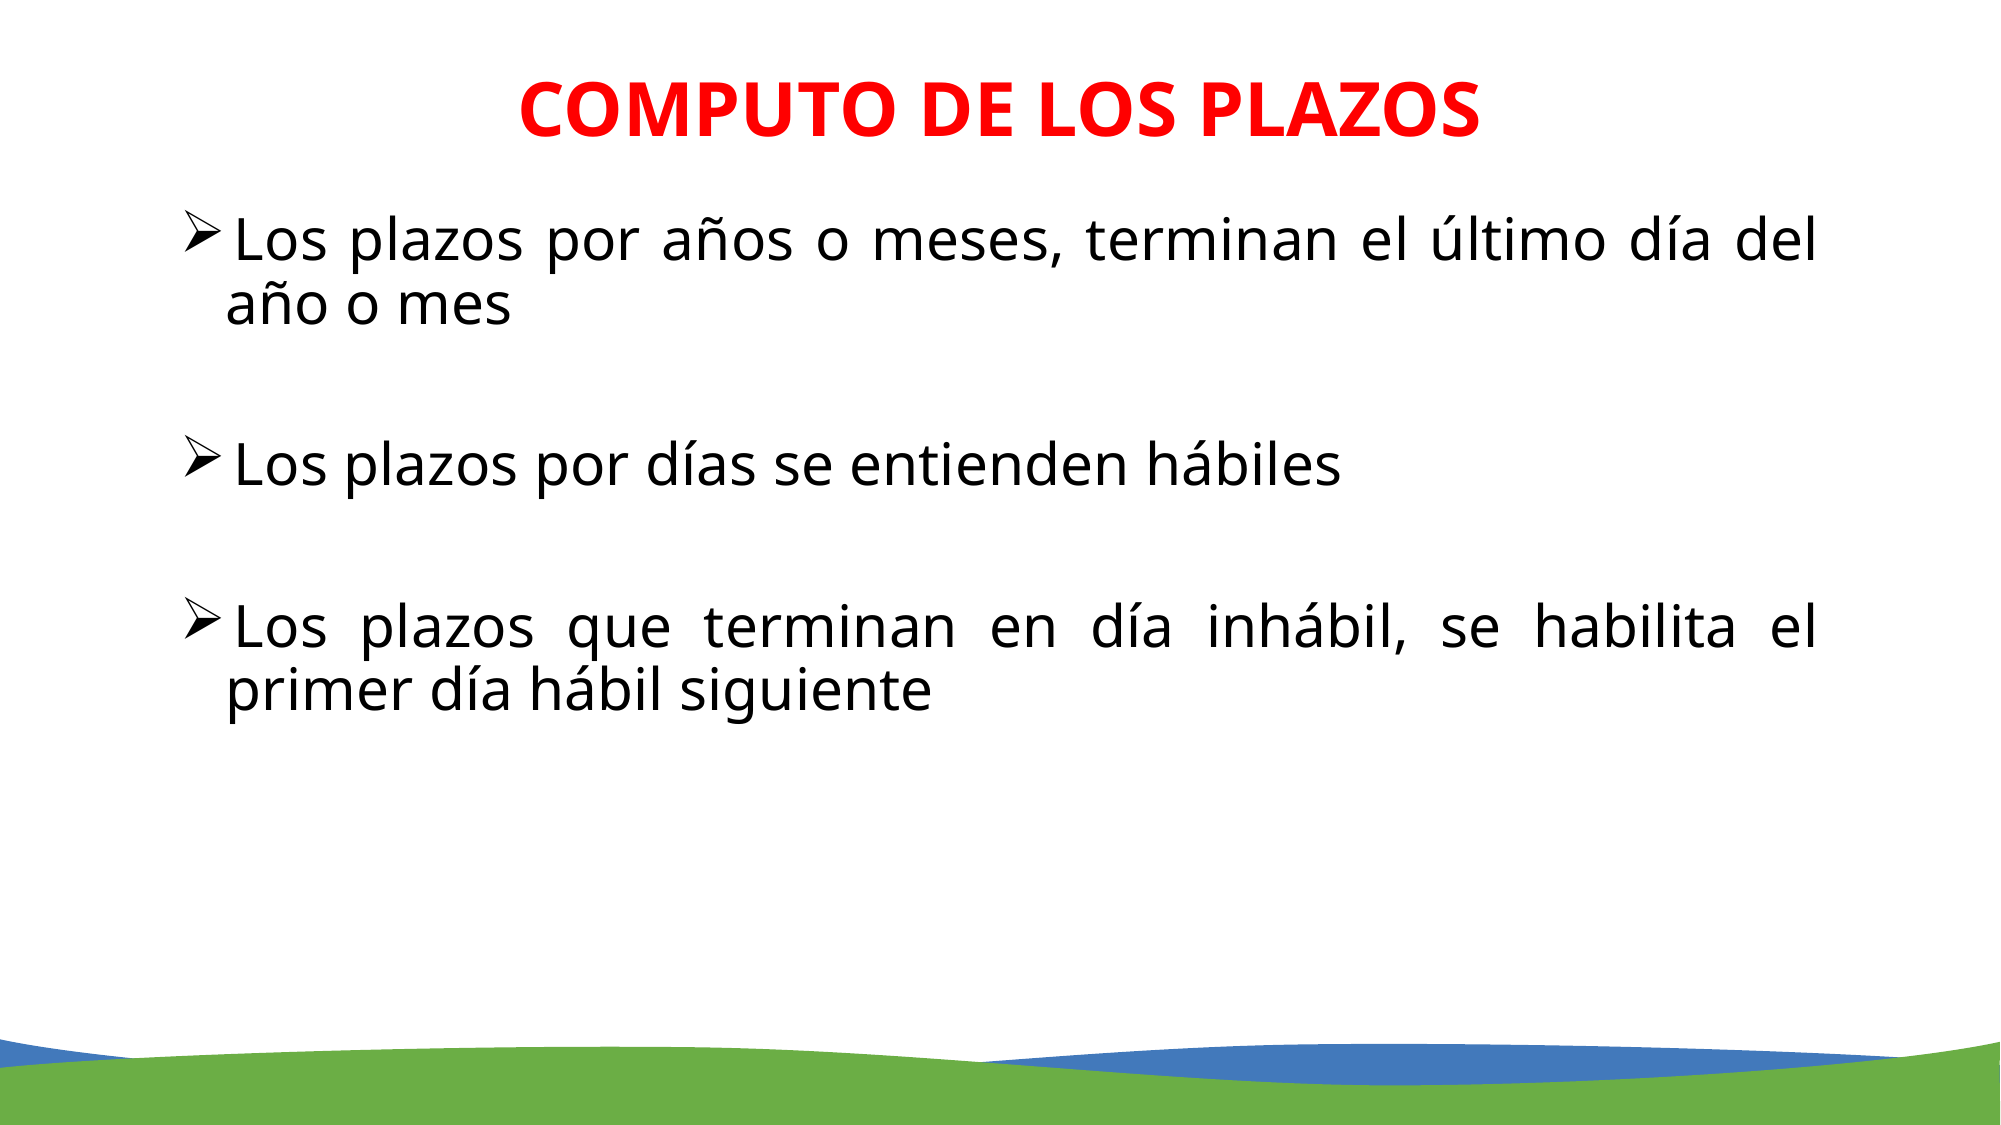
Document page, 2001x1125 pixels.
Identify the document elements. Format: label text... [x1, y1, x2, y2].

list Los plazos por años o meses, terminan el último día del año o mes Los plazos por días se entienden hábiles Los plazos que terminan en día inhábil, se habilita el primer día hábil siguiente [111, 202, 1837, 735]
title COMPUTO DE LOS PLAZOS [137, 59, 1863, 164]
